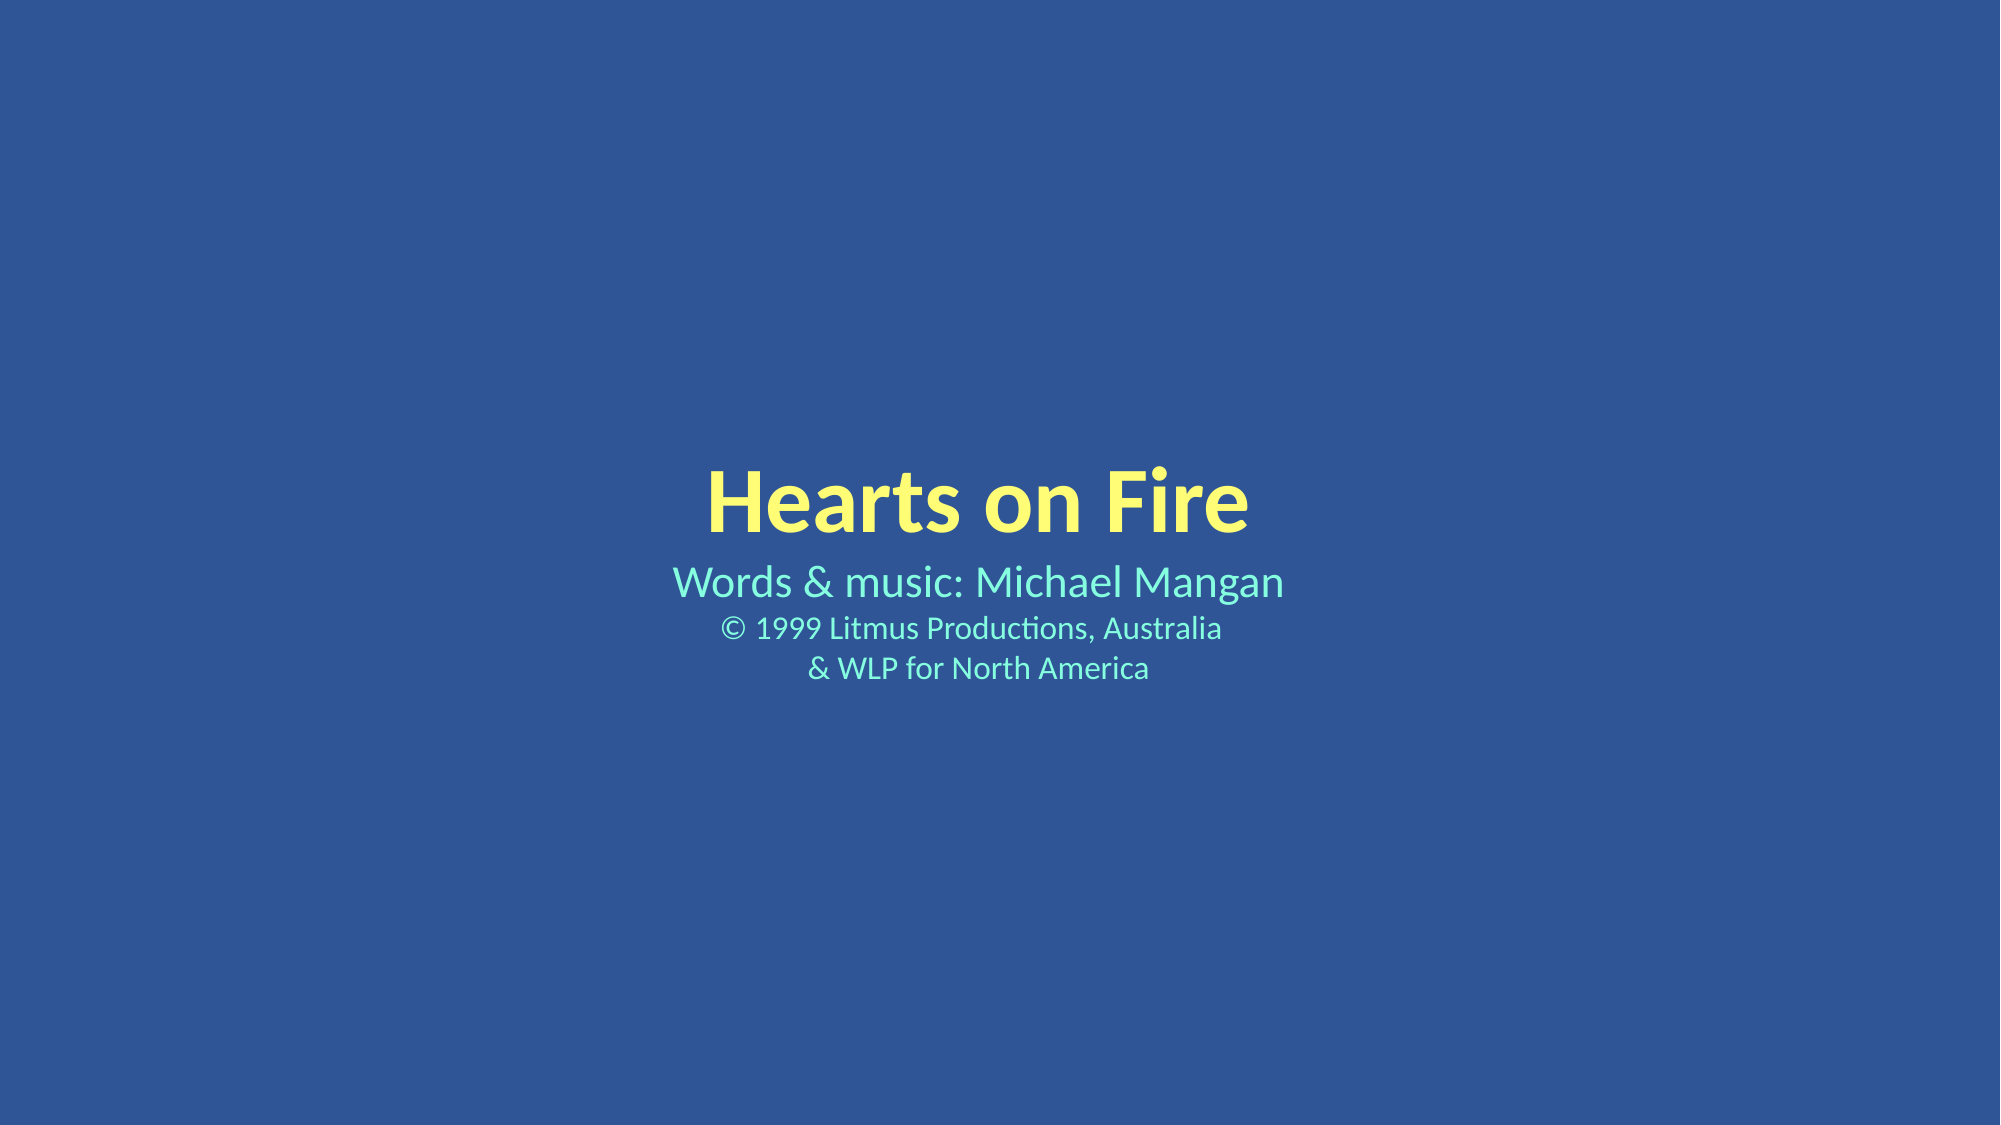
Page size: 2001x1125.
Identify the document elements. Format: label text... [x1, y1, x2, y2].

text_box Hearts on Fire Words & music: Michael Mangan © 1999 Litmus Productions, Australia & WLP for North America [291, 403, 1667, 722]
